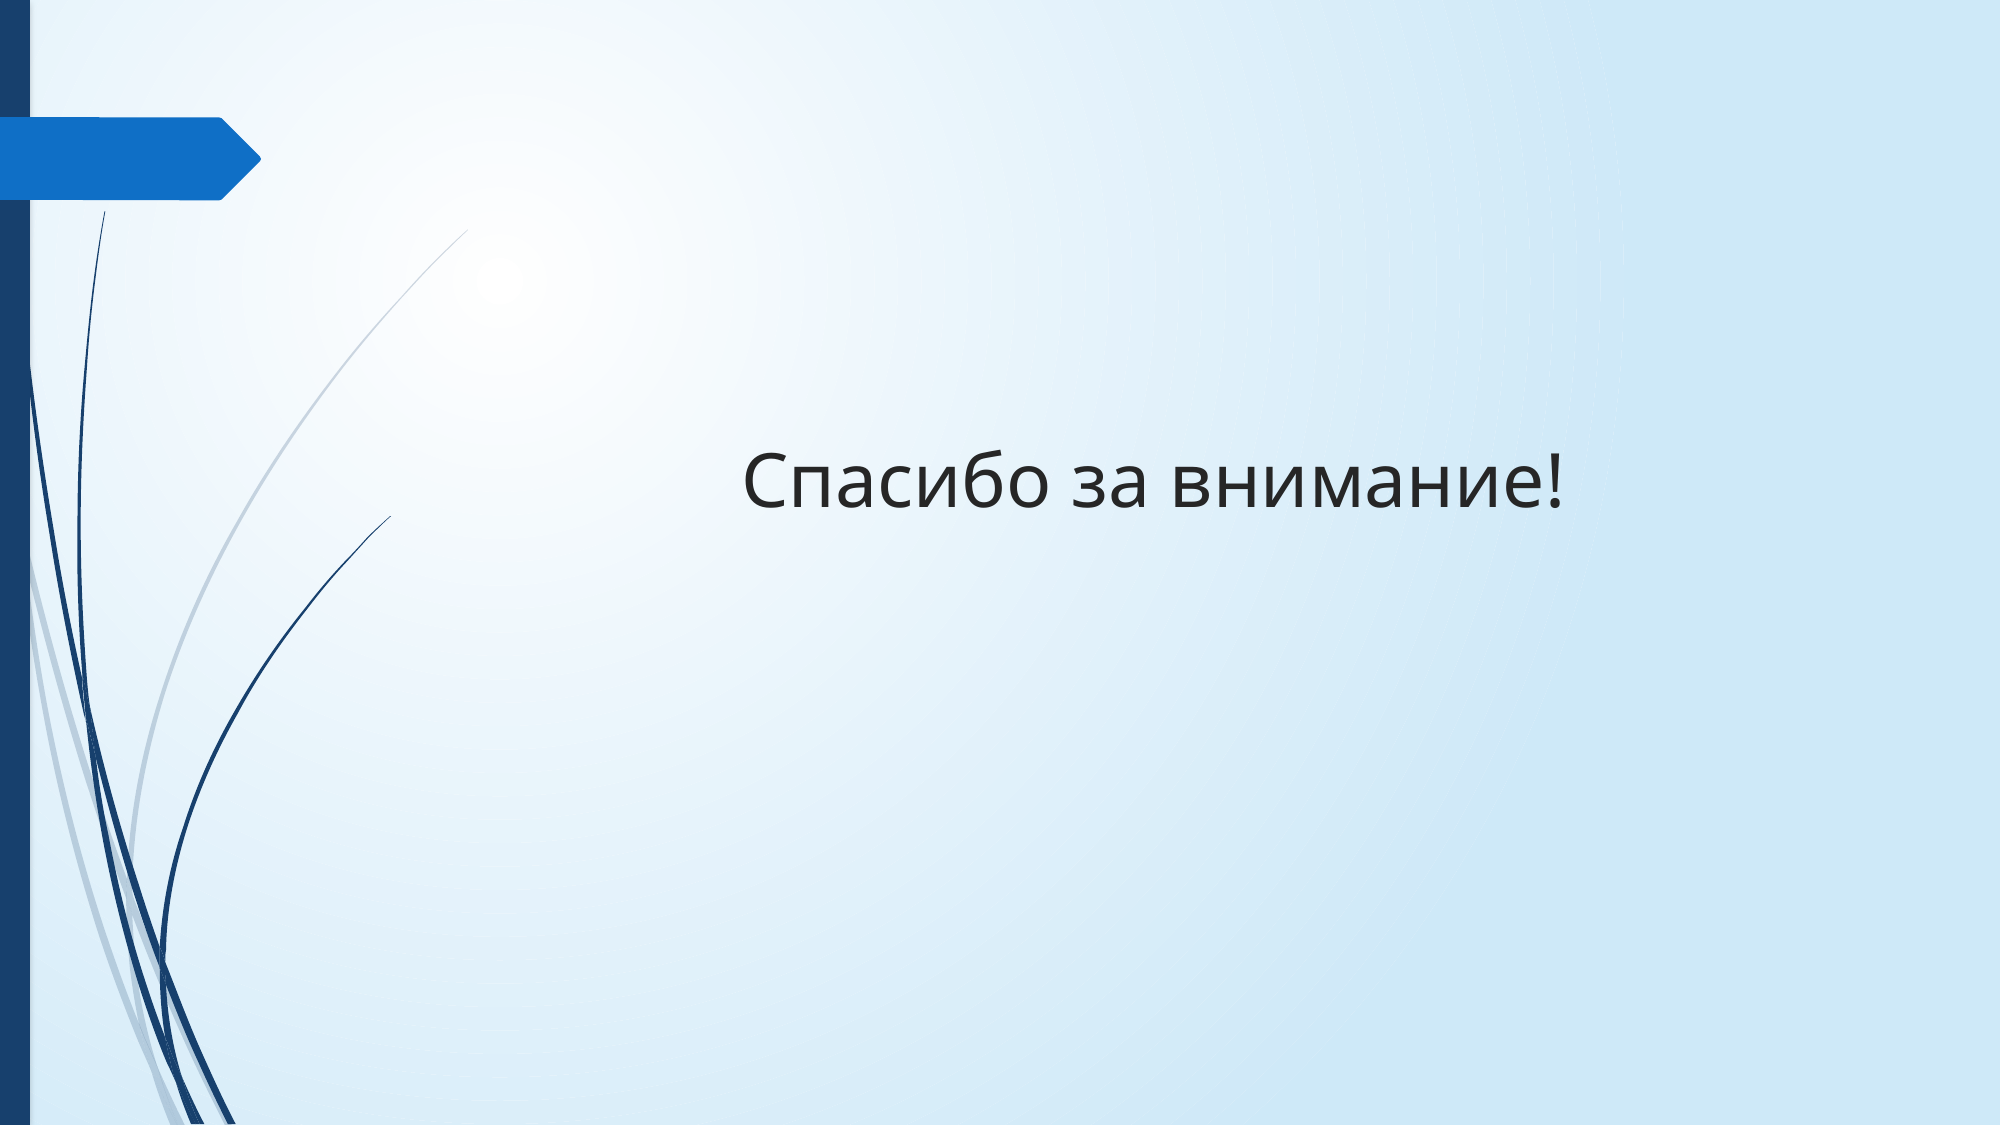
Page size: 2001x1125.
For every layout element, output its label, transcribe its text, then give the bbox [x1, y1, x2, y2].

title Спасибо за внимание! [423, 425, 1885, 636]
